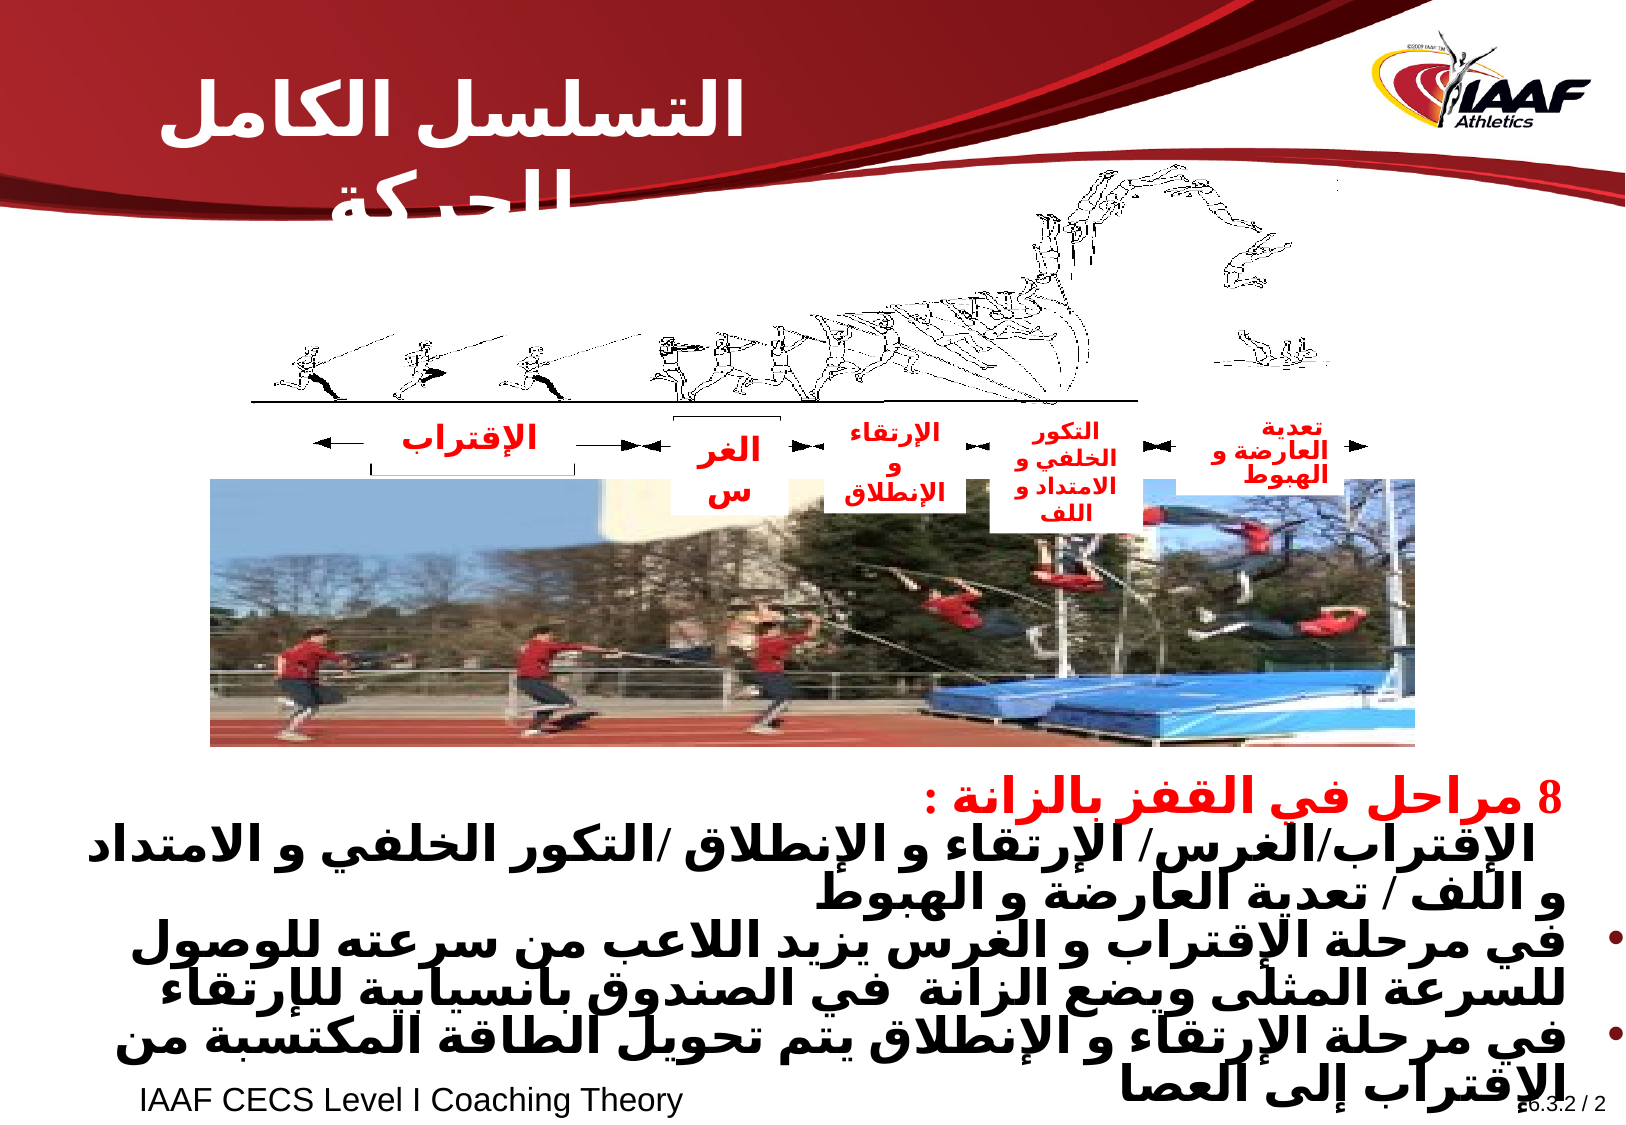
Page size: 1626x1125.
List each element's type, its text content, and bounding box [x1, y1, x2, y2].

text_box 6.3.2 / 2 [1509, 1082, 1625, 1124]
text_box IAAF CECS Level I Coaching Theory [56, 1071, 767, 1100]
picture [0, 0, 1626, 1125]
list 8 مراحل في القفز بالزانة : الإقتراب/الغرس/ الإرتقاء و الإنطلاق /التكور الخلفي و الامتداد و اللف / تعدية العارضة و الهبوط في مرحلة الإقتراب و الغرس يزيد اللاعب من سرعته للوصول للسرعة المثلى ويضع الزانة في الصندوق بانسيابية للإرتقاء في مرحلة الإرتقاء و الإنطلاق يتم تحويل الطاقة المكتسبة من الإقتراب إلى العصا [56, 775, 1625, 1107]
title التسلسل الكامل للحركة [44, 60, 860, 142]
